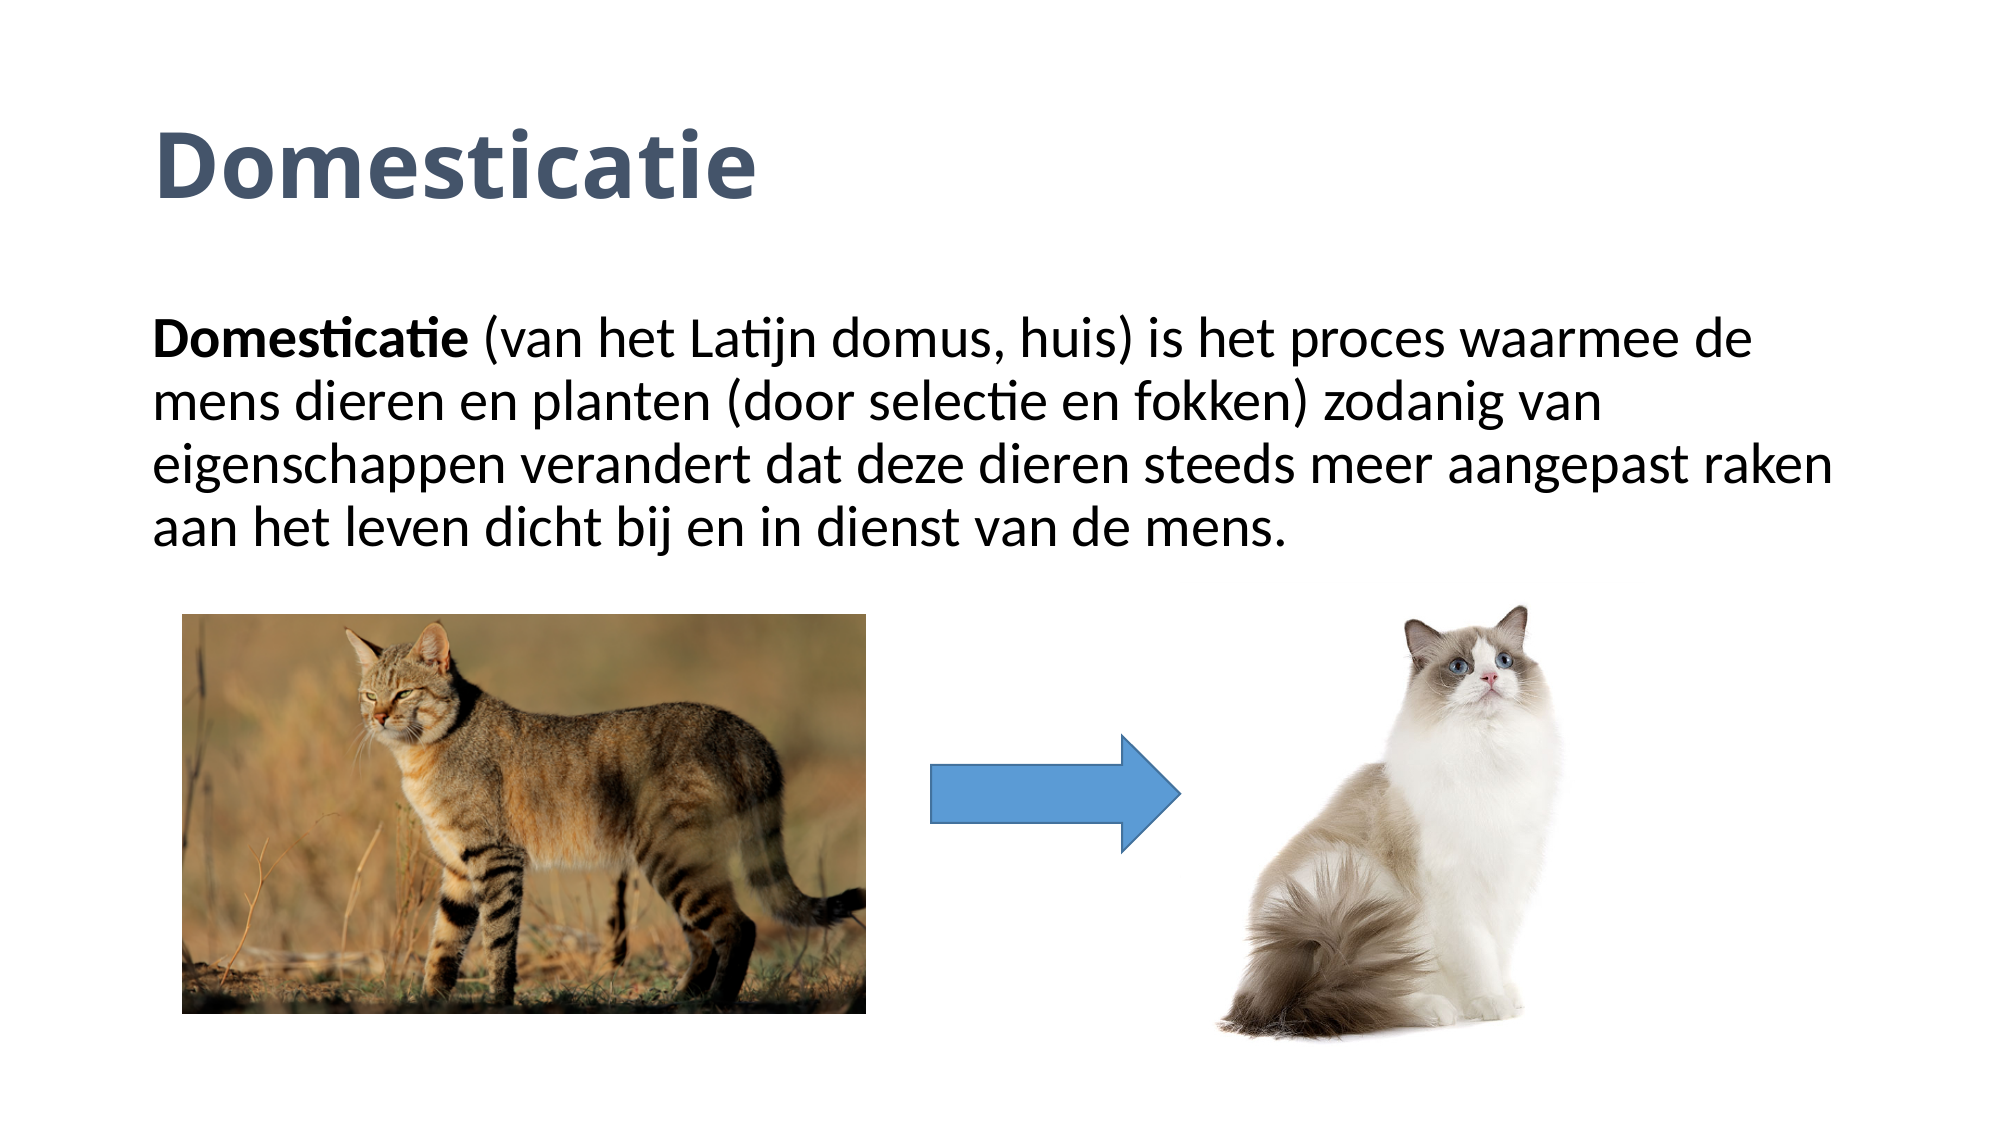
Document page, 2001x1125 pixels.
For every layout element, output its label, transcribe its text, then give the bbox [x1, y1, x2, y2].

title Domesticatie [137, 59, 1863, 278]
picture [182, 614, 866, 1014]
picture [1180, 580, 1645, 1047]
list Domesticatie (van het Latijn domus, huis) is het proces waarmee de mens dieren en planten (door selectie en fokken) zodanig van eigenschappen verandert dat deze dieren steeds meer aangepast raken aan het leven dicht bij en in dienst van de mens. [137, 299, 1863, 1014]
text_box [930, 733, 1180, 855]
